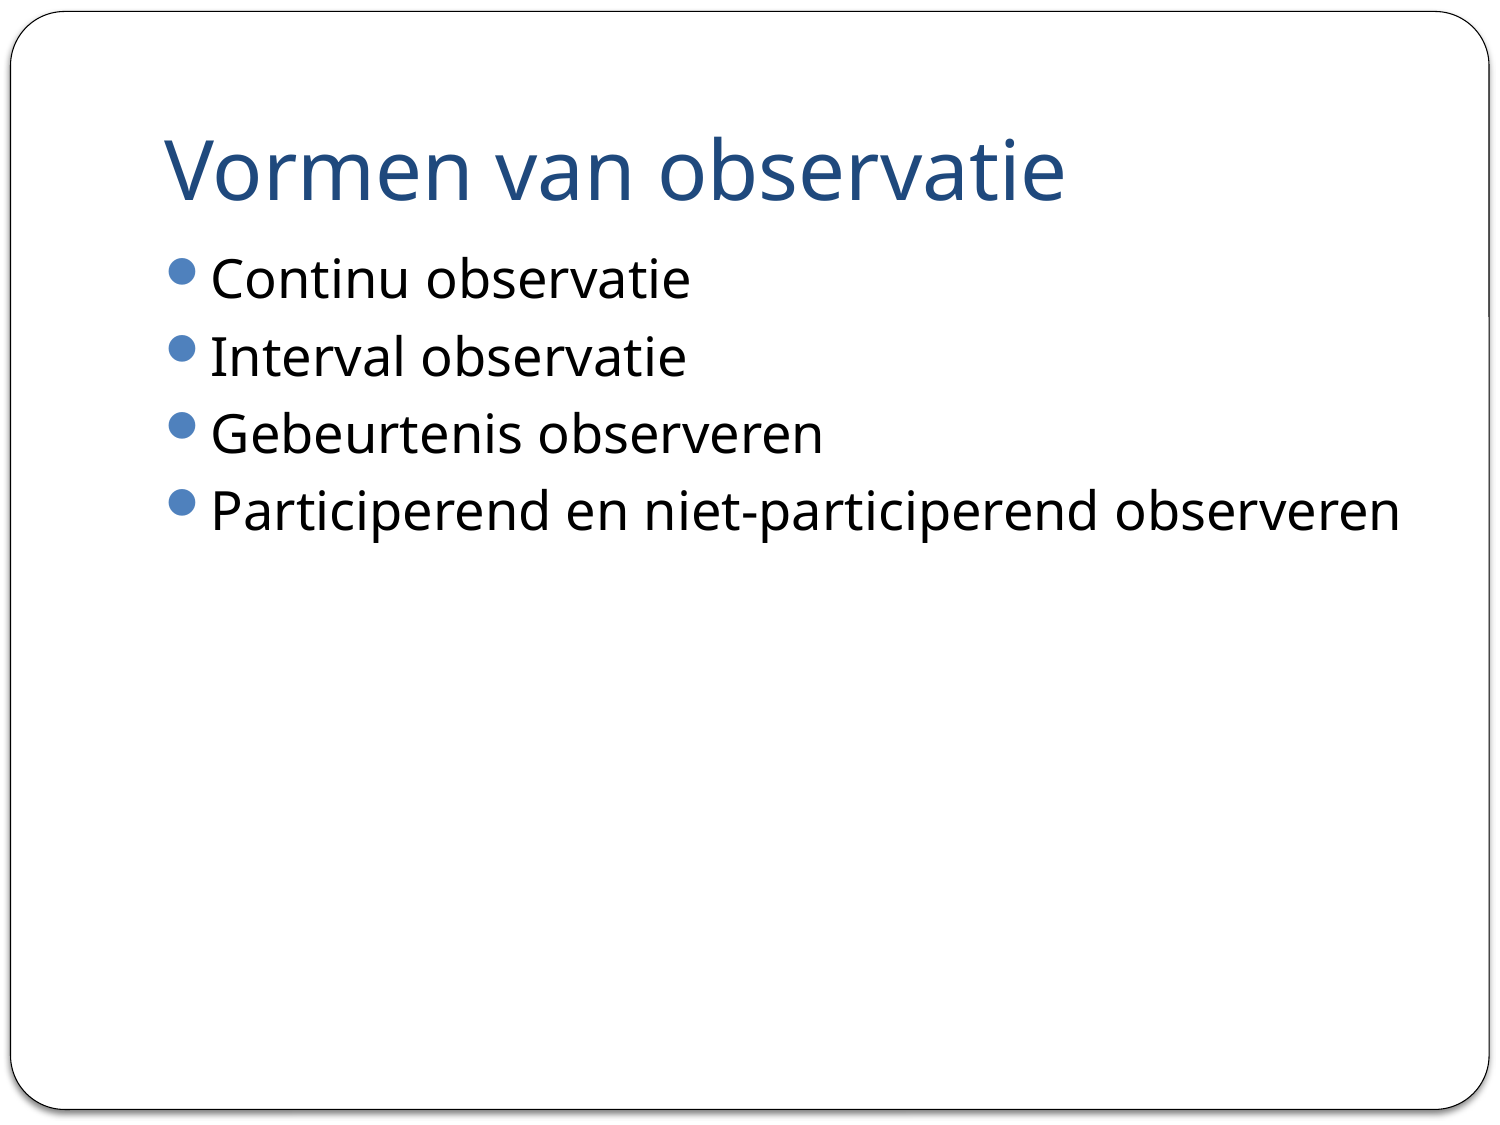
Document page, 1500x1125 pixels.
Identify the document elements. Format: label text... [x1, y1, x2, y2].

list Continu observatie Interval observatie Gebeurtenis observeren Participerend en niet-participerend observeren [150, 237, 1425, 988]
title Vormen van observatie [150, 45, 1425, 233]
